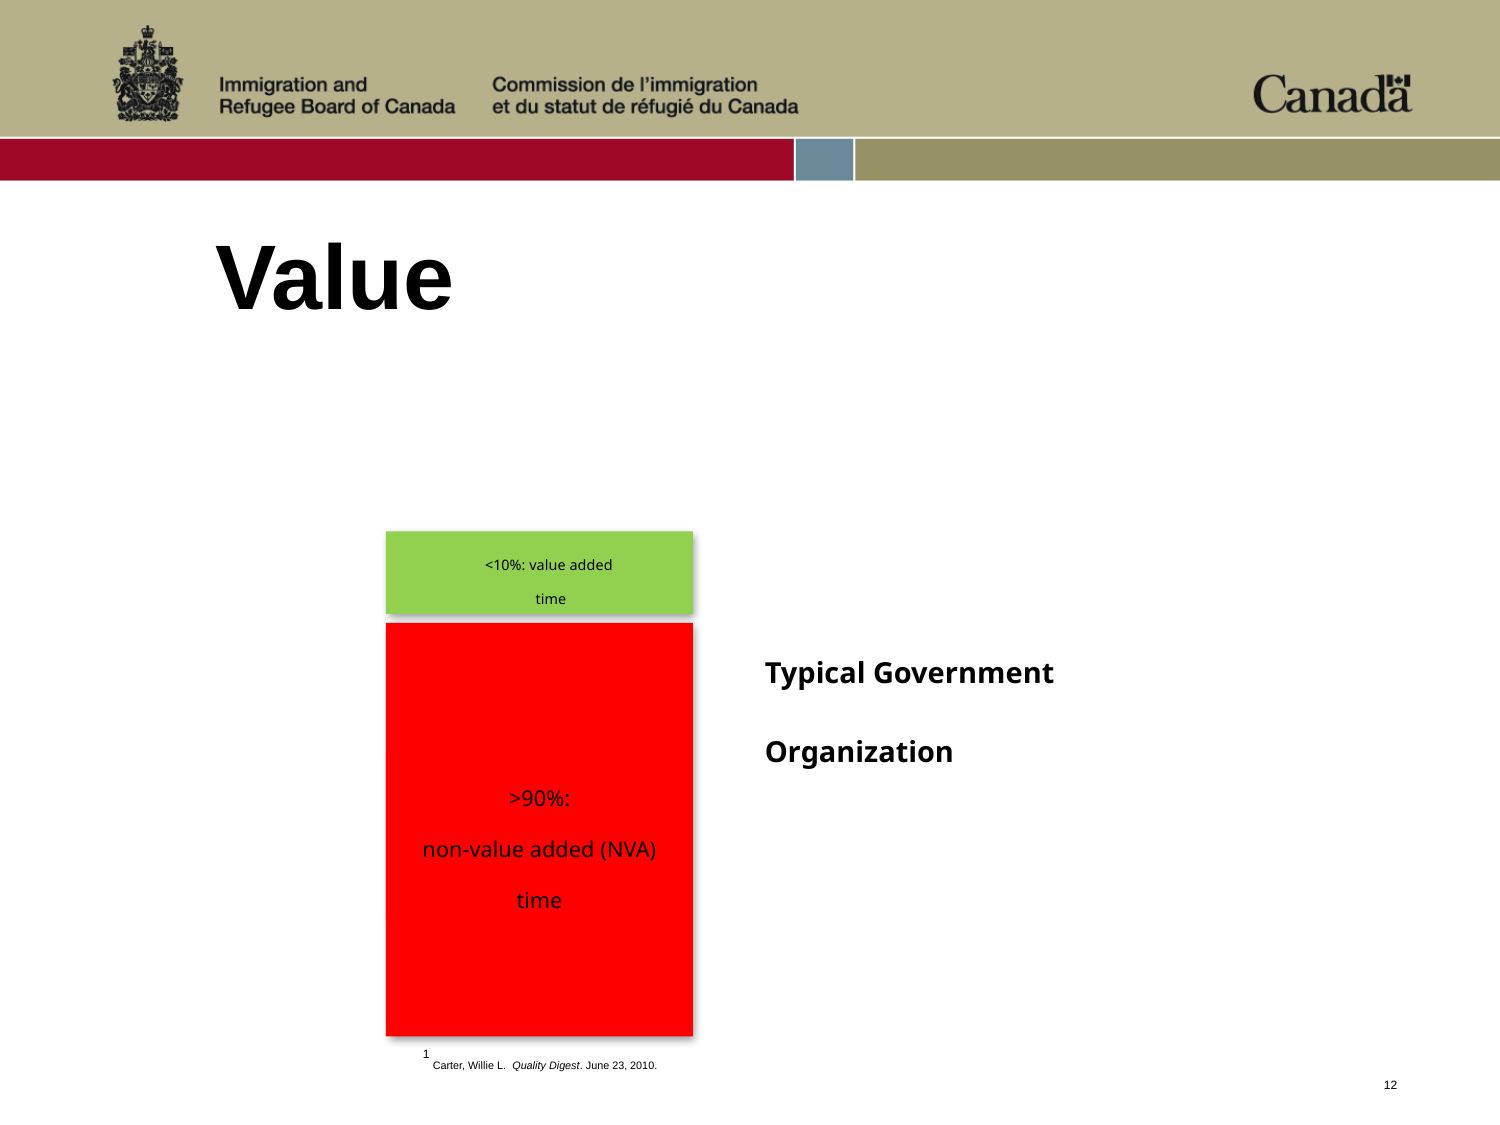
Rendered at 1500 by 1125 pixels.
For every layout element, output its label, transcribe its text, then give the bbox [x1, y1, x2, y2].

text_box 1 Carter, Willie L. Quality Digest. June 23, 2010. [408, 1047, 673, 1079]
title Value [200, 237, 1413, 425]
picture [0, 0, 1500, 1125]
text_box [385, 531, 713, 615]
slide_number 12 [1100, 1025, 1413, 1100]
text_box Typical Government Organization [749, 613, 1500, 776]
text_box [385, 622, 694, 1037]
